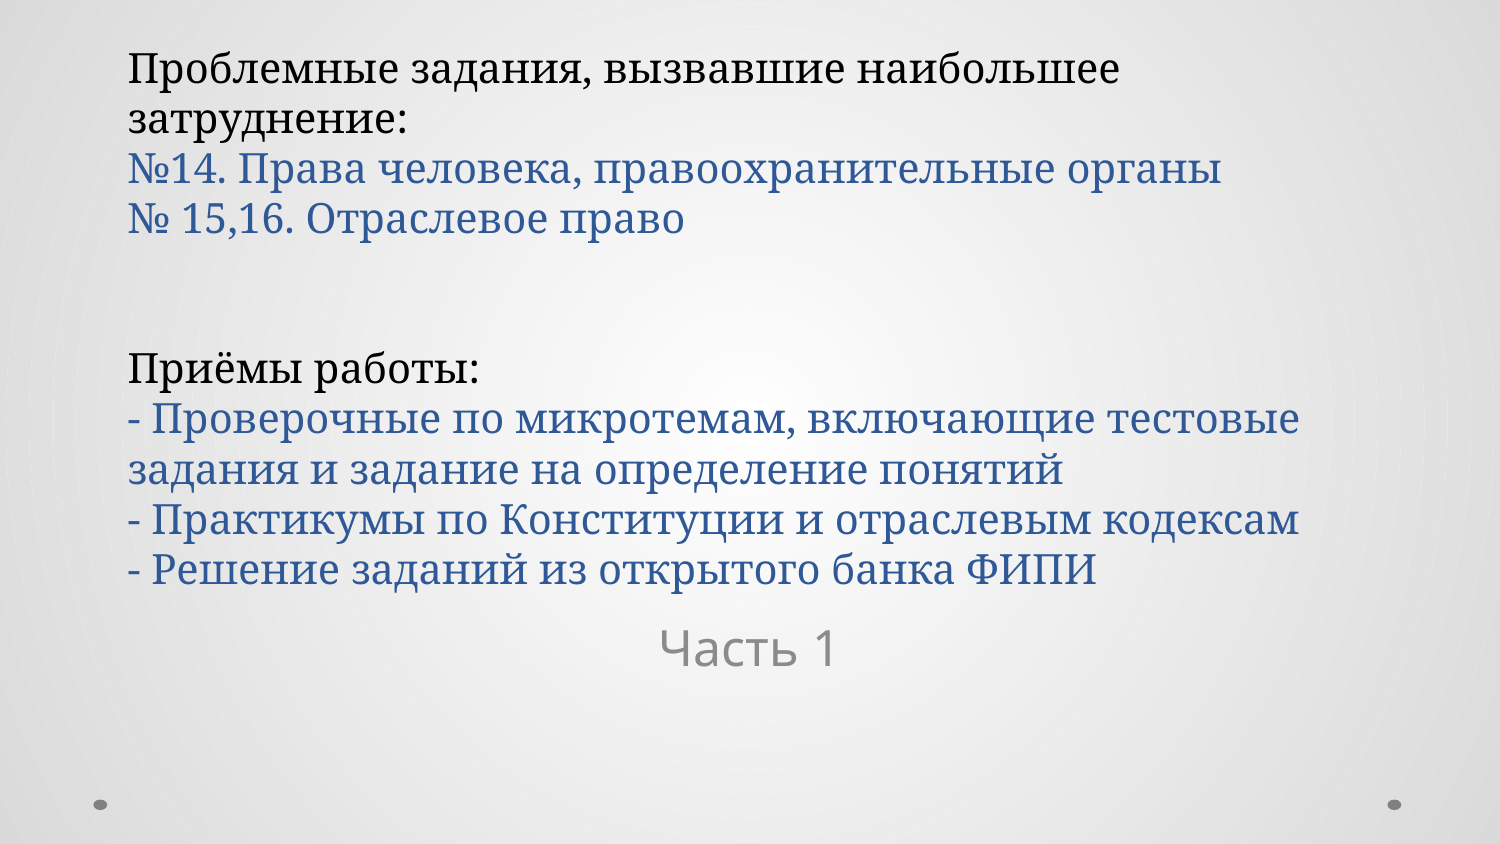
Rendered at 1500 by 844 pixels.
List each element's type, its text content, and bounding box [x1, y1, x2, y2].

title Проблемные задания, вызвавшие наибольшее затруднение: №14. Права человека, правоохранительные органы № 15,16. Отраслевое право Приёмы работы: - Проверочные по микротемам, включающие тестовые задания и задание на определение понятий - Практикумы по Конституции и отраслевым кодексам - Решение заданий из открытого банка ФИПИ [112, 75, 1388, 600]
subtitle Часть 1 [225, 609, 1275, 760]
